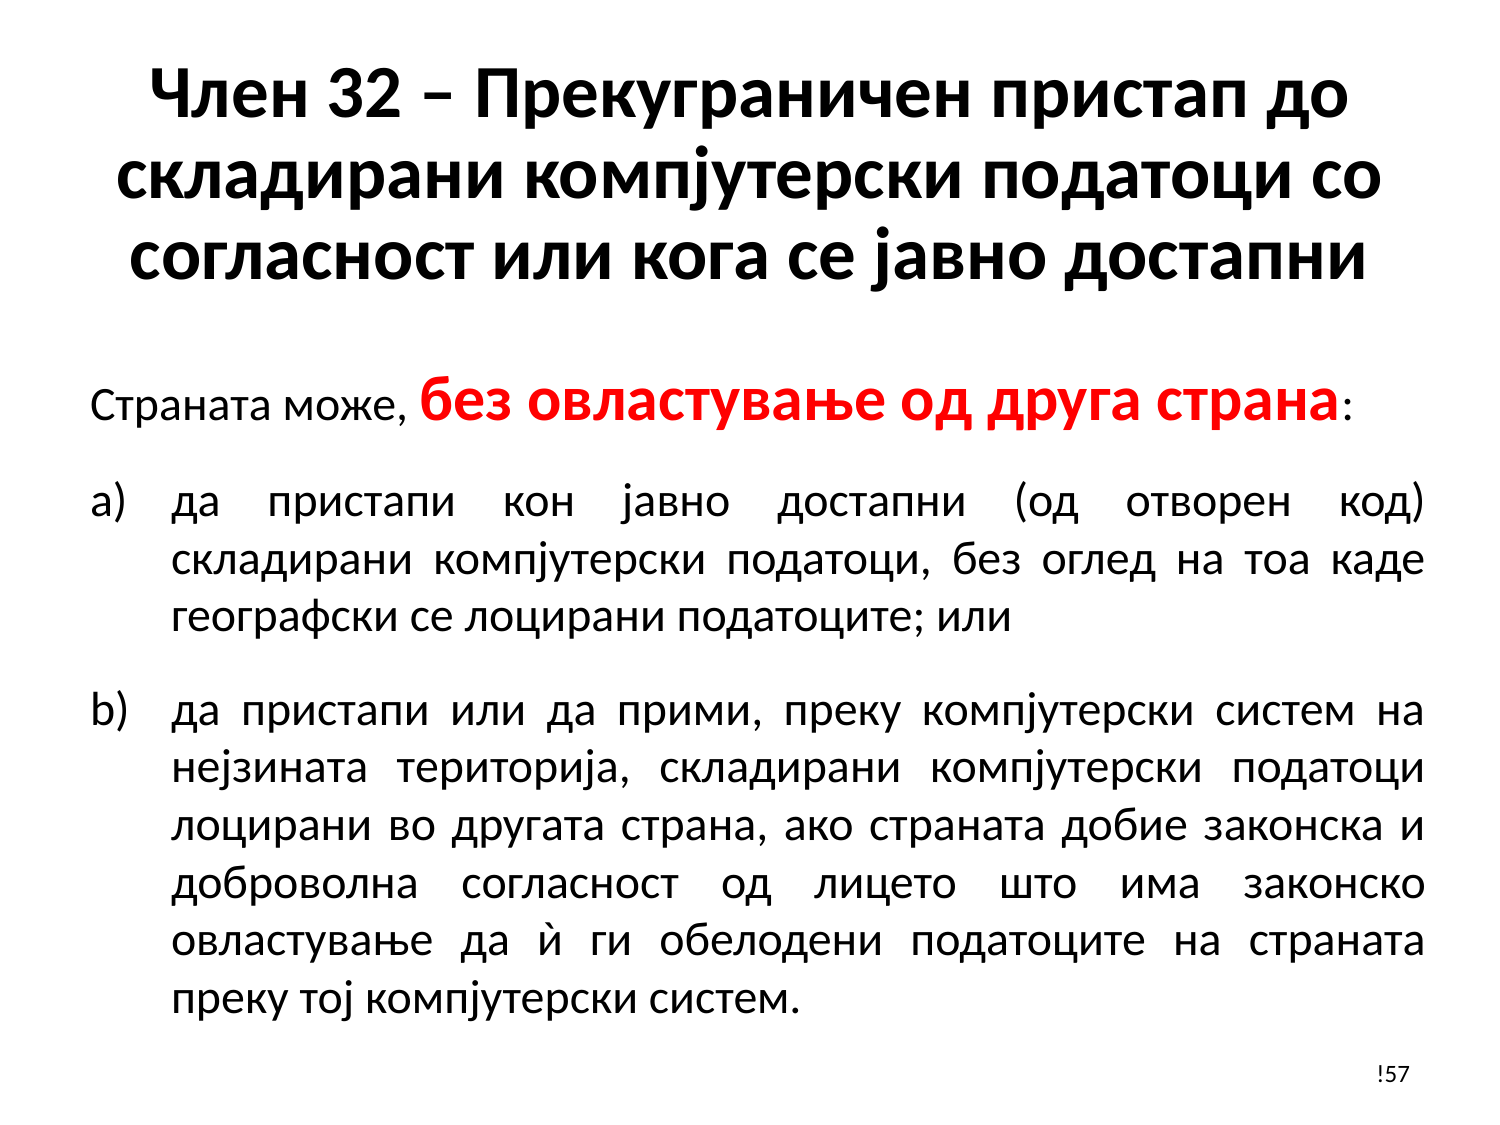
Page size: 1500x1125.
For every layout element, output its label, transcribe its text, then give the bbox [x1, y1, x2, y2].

slide_number !57 [1074, 1042, 1425, 1103]
title Член 32 – Прекуграничен пристап до складирани компјутерски податоци со согласност или кога се јавно достапни [75, 45, 1425, 266]
list Страната може, без овластување од друга страна: да пристапи кон јавно достапни (од отворен код) складирани компјутерски податоци, без оглед на тоа каде географски се лоцирани податоците; или да пристапи или да прими, преку компјутерски систем на нејзината територија, складирани компјутерски податоци лоцирани во другата страна, ако страната добие законска и доброволна согласност од лицето што има законско овластување да ѝ ги обелодени податоците на страната преку тој компјутерски систем. [75, 348, 1443, 1031]
